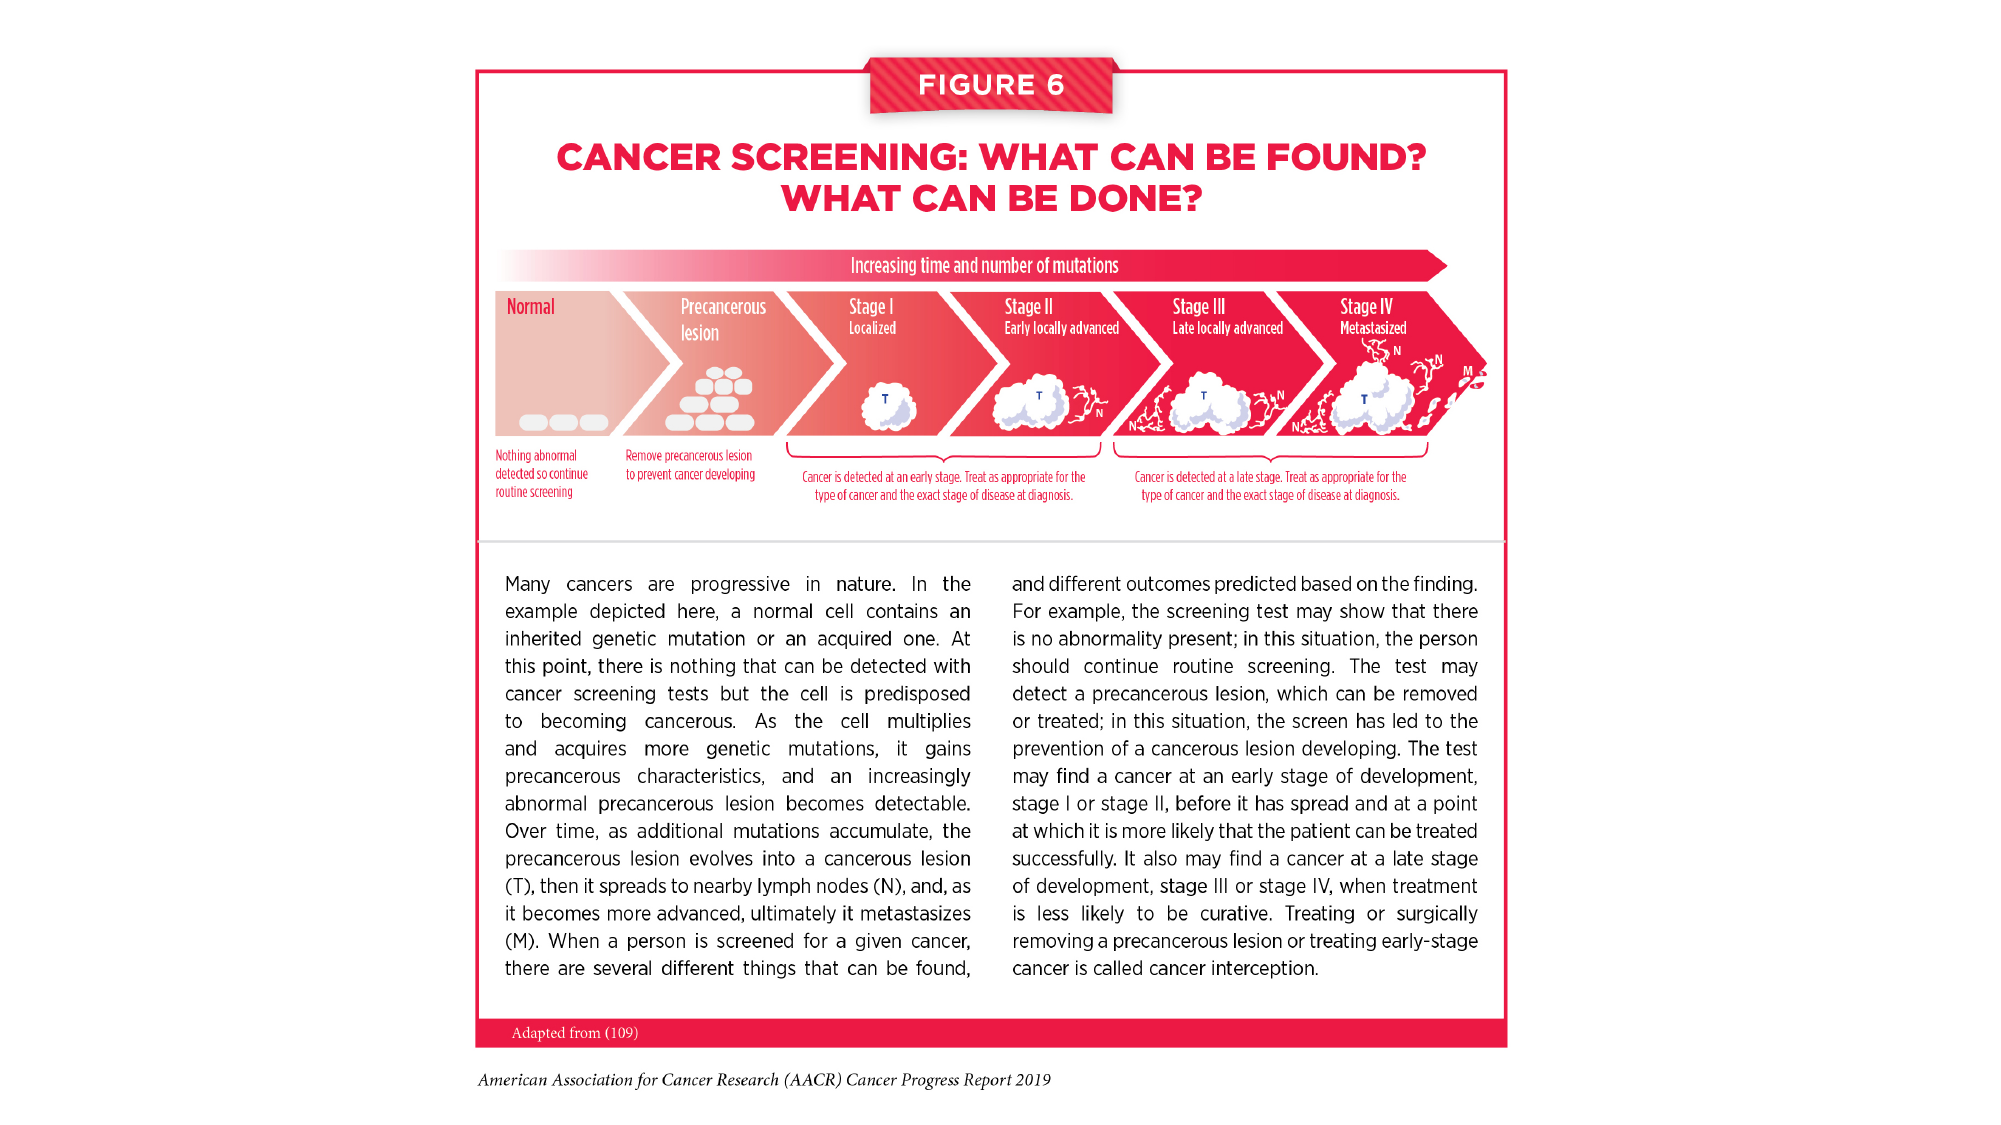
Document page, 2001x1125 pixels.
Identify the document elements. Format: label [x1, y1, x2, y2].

picture [437, 27, 1545, 1115]
